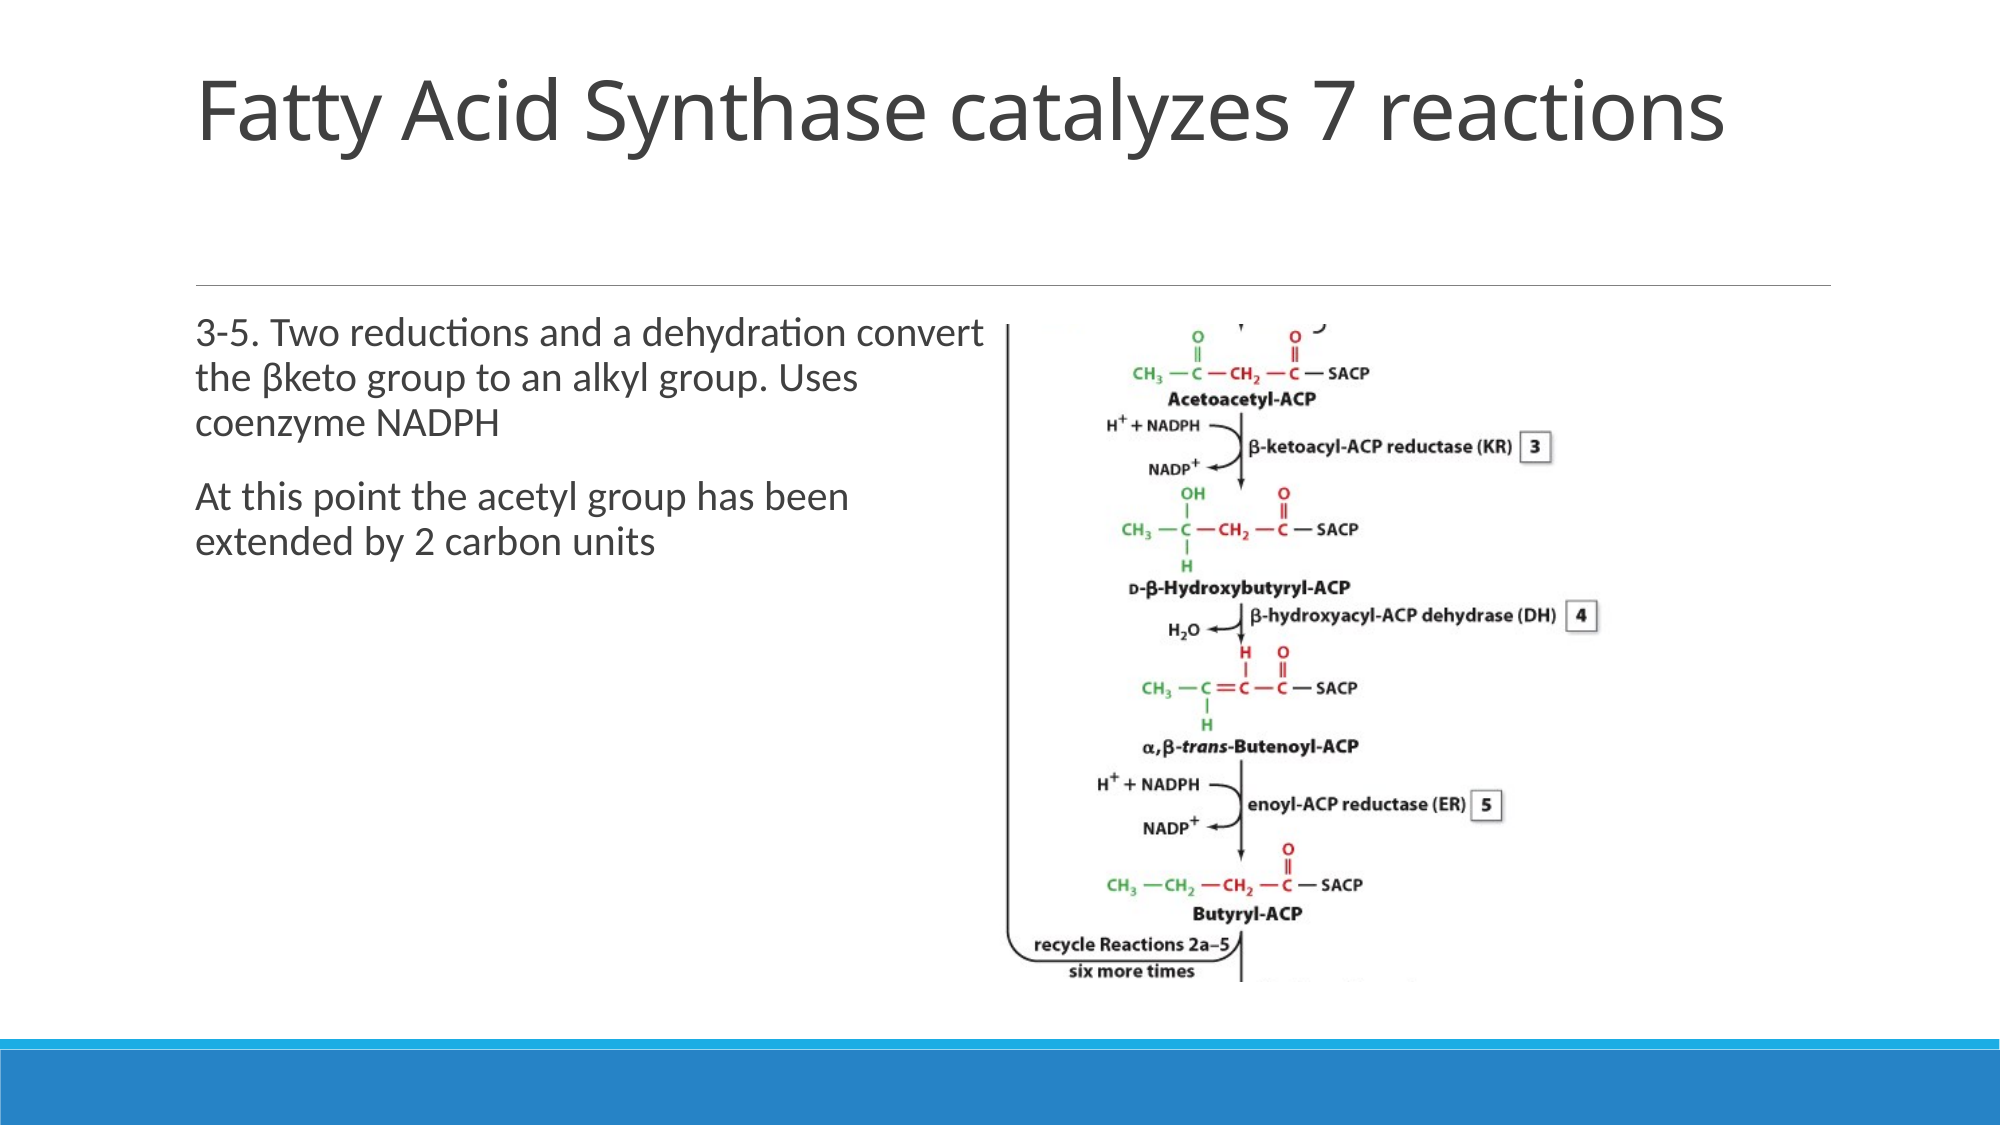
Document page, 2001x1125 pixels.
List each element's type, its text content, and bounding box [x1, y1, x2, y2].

text_box Fatty Acid Synthase catalyzes 7 reactions [179, 47, 1830, 165]
list 3-5. Two reductions and a dehydration convert the βketo group to an alkyl group. Uses coenzyme NADPH At this point the acetyl group has been extended by 2 carbon units [180, 302, 1000, 963]
picture [999, 324, 1902, 982]
